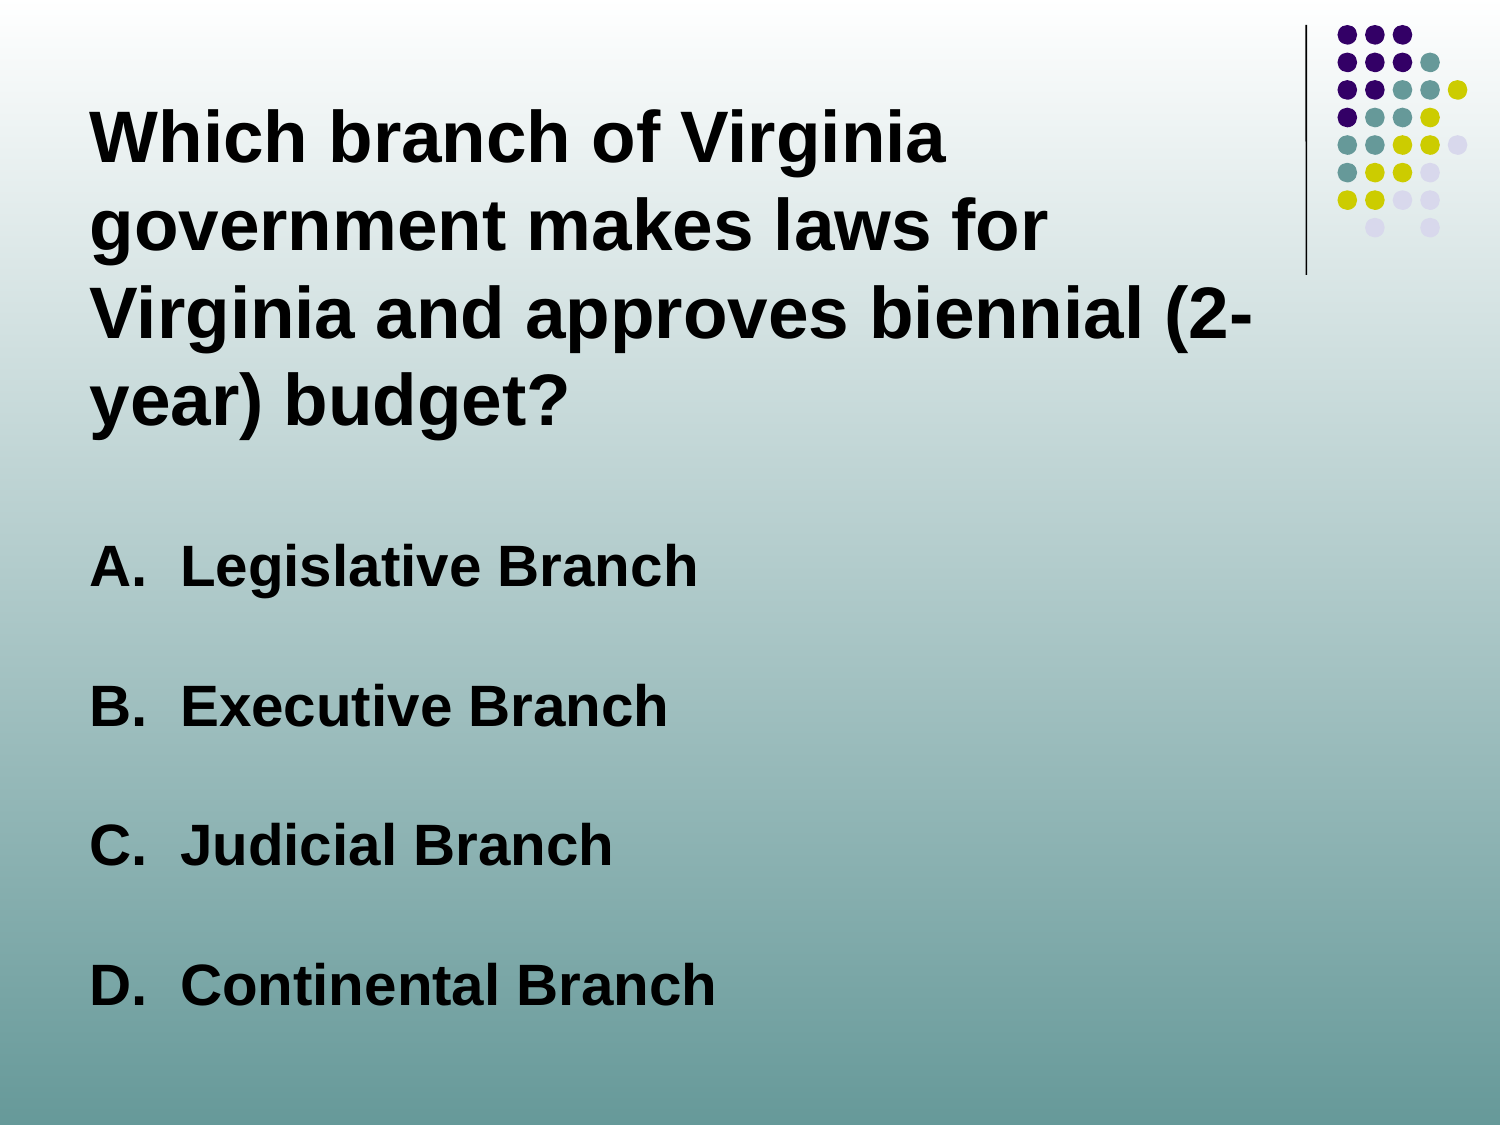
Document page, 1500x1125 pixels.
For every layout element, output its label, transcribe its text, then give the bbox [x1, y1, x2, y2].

text_box Which branch of Virginia government makes laws for Virginia and approves biennial (2-year) budget? A. Legislative Branch B. Executive Branch C. Judicial Branch D. Continental Branch [75, 899, 1313, 1113]
